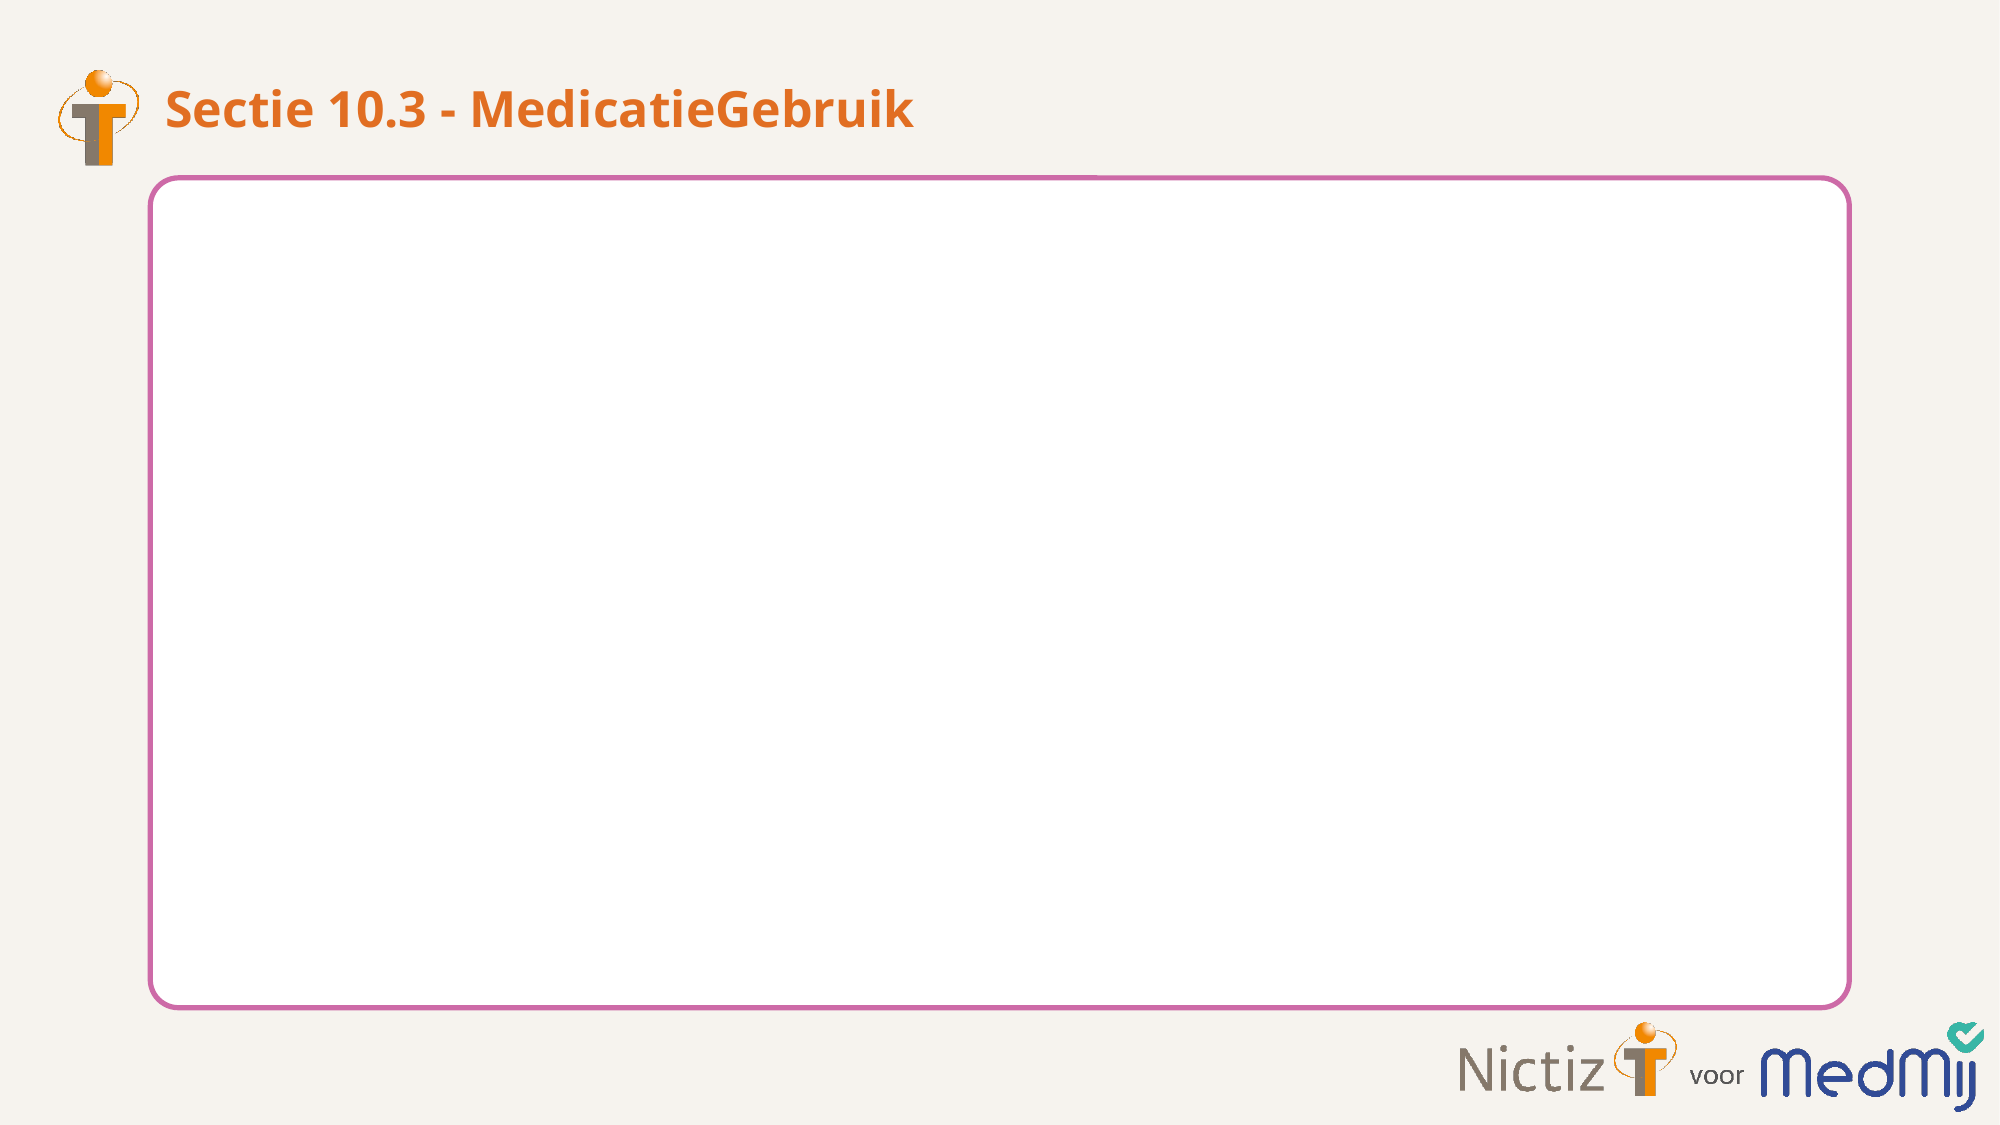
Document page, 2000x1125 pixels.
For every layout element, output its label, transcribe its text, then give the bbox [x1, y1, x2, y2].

picture [1457, 1019, 1988, 1113]
title Sectie 10.3 - MedicatieGebruik [150, 76, 1850, 165]
picture [50, 66, 151, 187]
